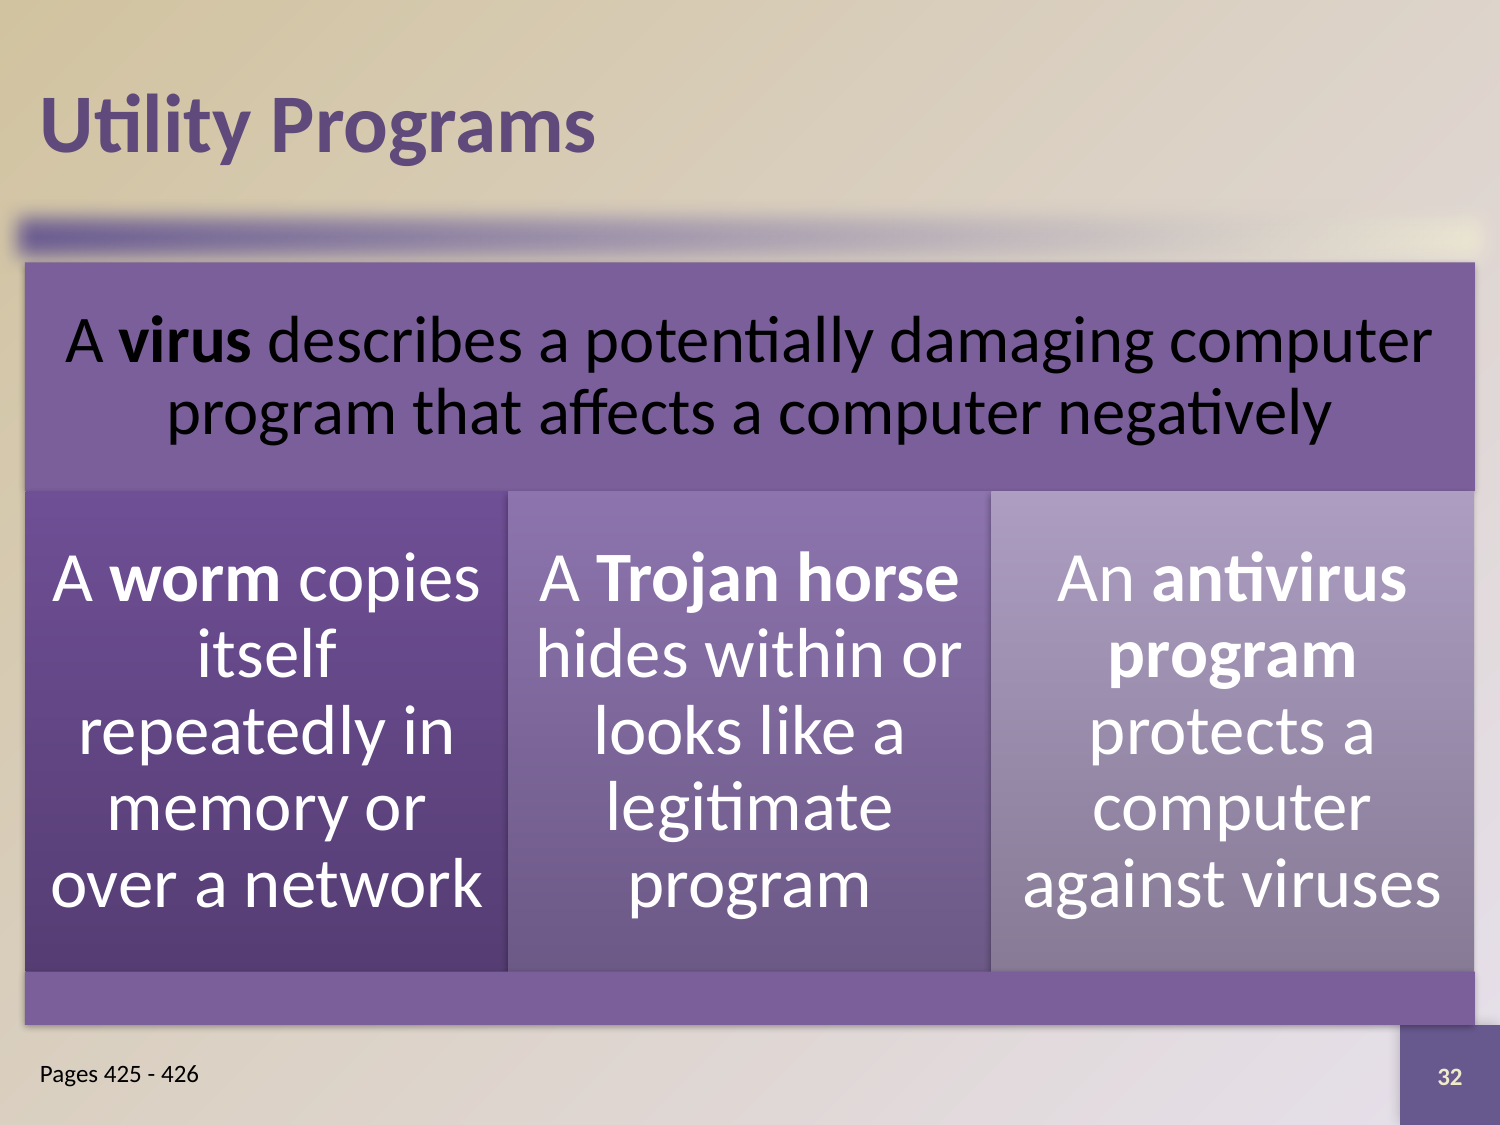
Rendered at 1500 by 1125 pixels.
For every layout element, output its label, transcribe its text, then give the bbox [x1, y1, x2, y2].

list Pages 425 - 426 [24, 1050, 300, 1125]
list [24, 262, 1476, 1026]
title Utility Programs [24, 24, 1475, 213]
slide_number 32 [1400, 1025, 1500, 1125]
